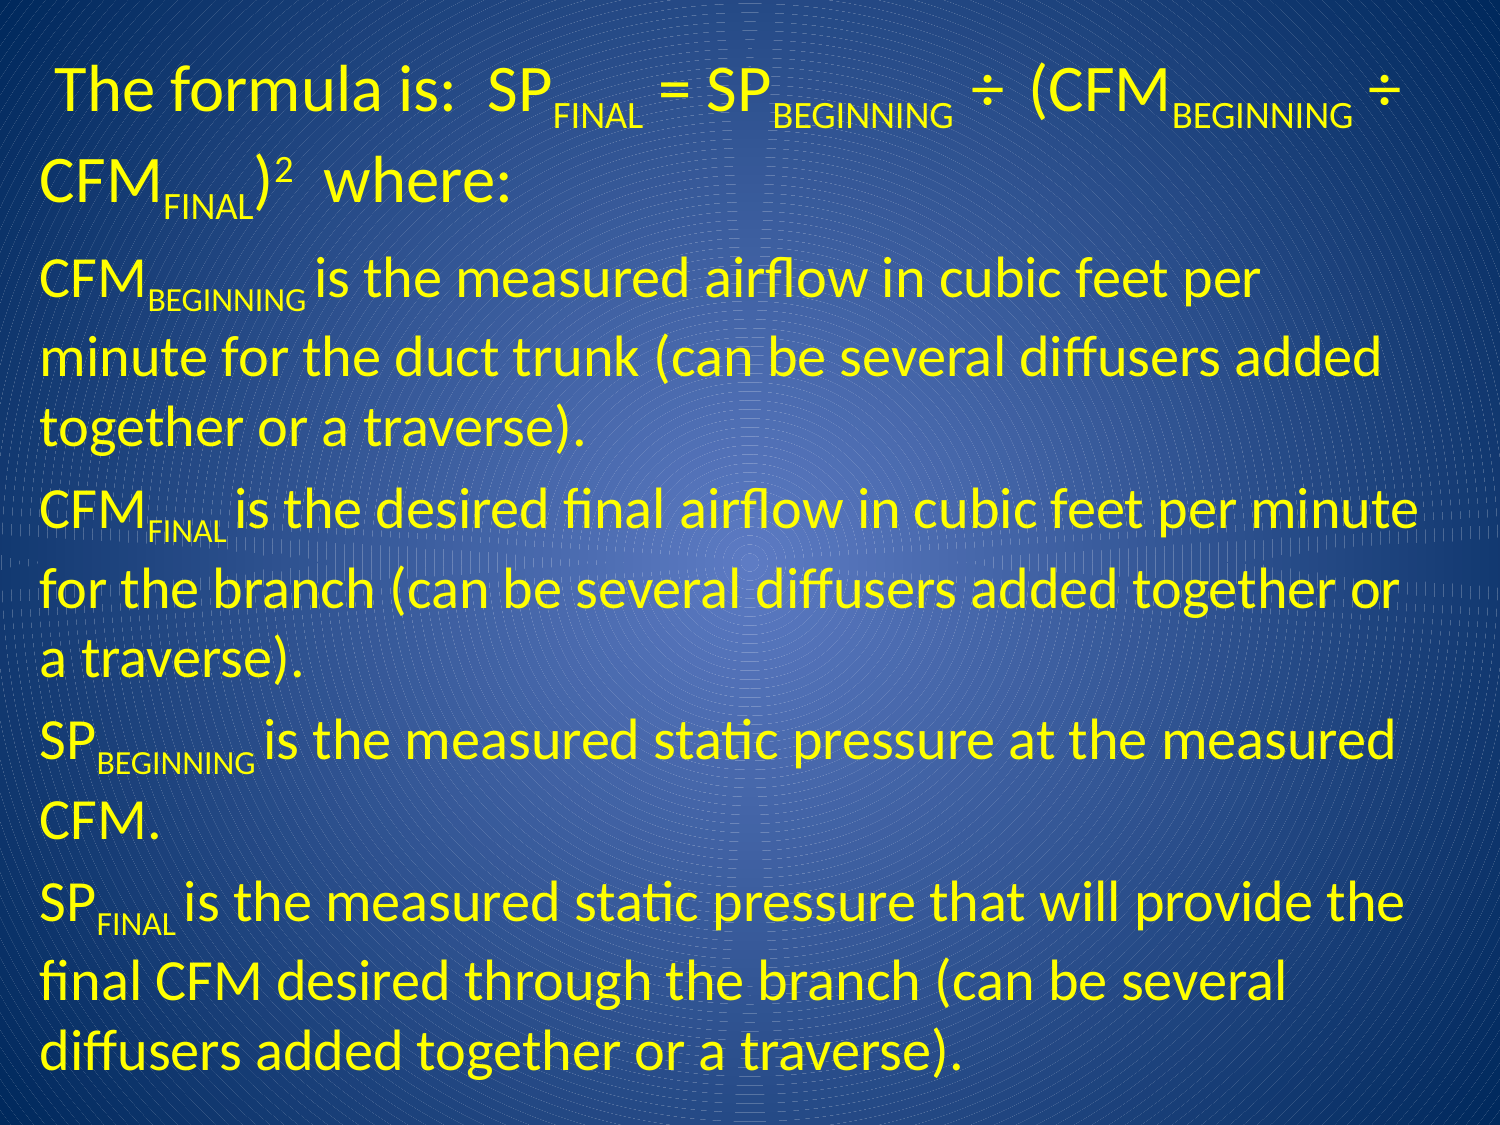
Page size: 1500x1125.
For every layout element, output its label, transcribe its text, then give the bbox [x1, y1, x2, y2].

list The formula is: SPFINAL = SPBEGINNING ÷ (CFMBEGINNING ÷ CFMFINAL)2 where: CFMBEGINNING is the measured airflow in cubic feet per minute for the duct trunk (can be several diffusers added together or a traverse). CFMFINAL is the desired final airflow in cubic feet per minute for the branch (can be several diffusers added together or a traverse). SPBEGINNING is the measured static pressure at the measured CFM. SPFINAL is the measured static pressure that will provide the final CFM desired through the branch (can be several diffusers added together or a traverse). [24, 37, 1450, 780]
